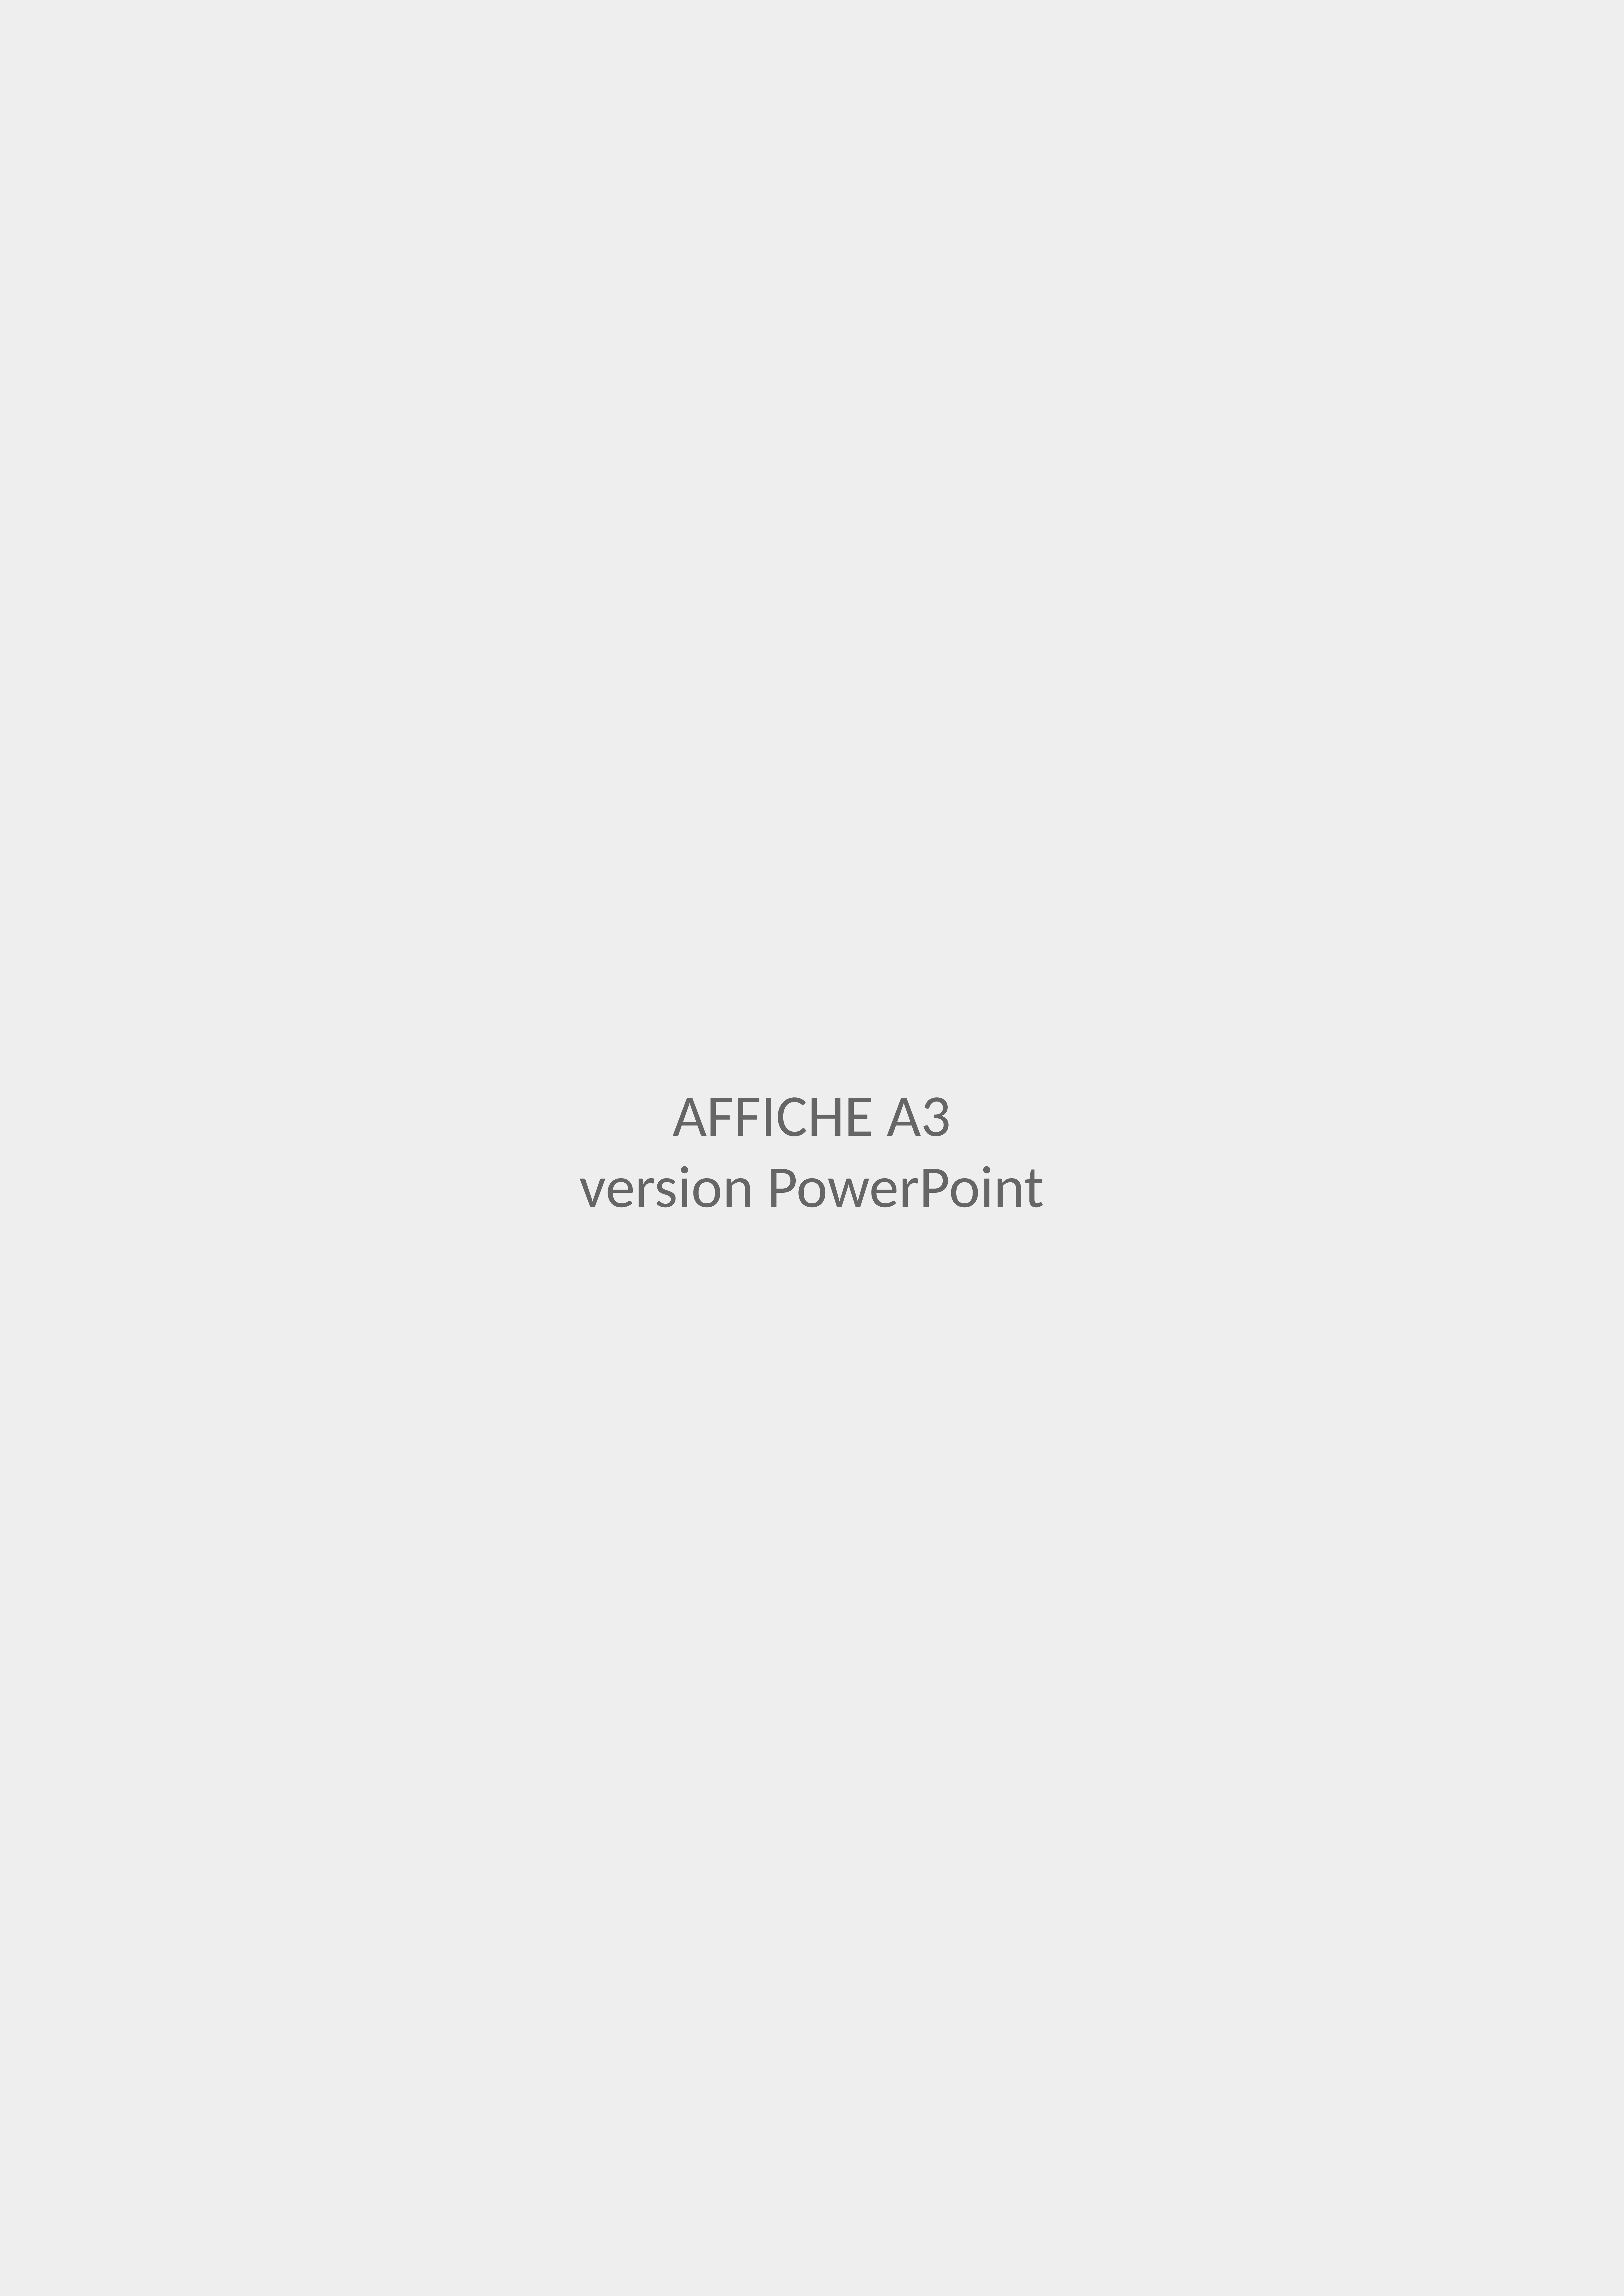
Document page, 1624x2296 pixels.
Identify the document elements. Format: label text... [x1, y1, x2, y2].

text_box AFFICHE A3 version PowerPoint [534, 914, 1090, 1382]
